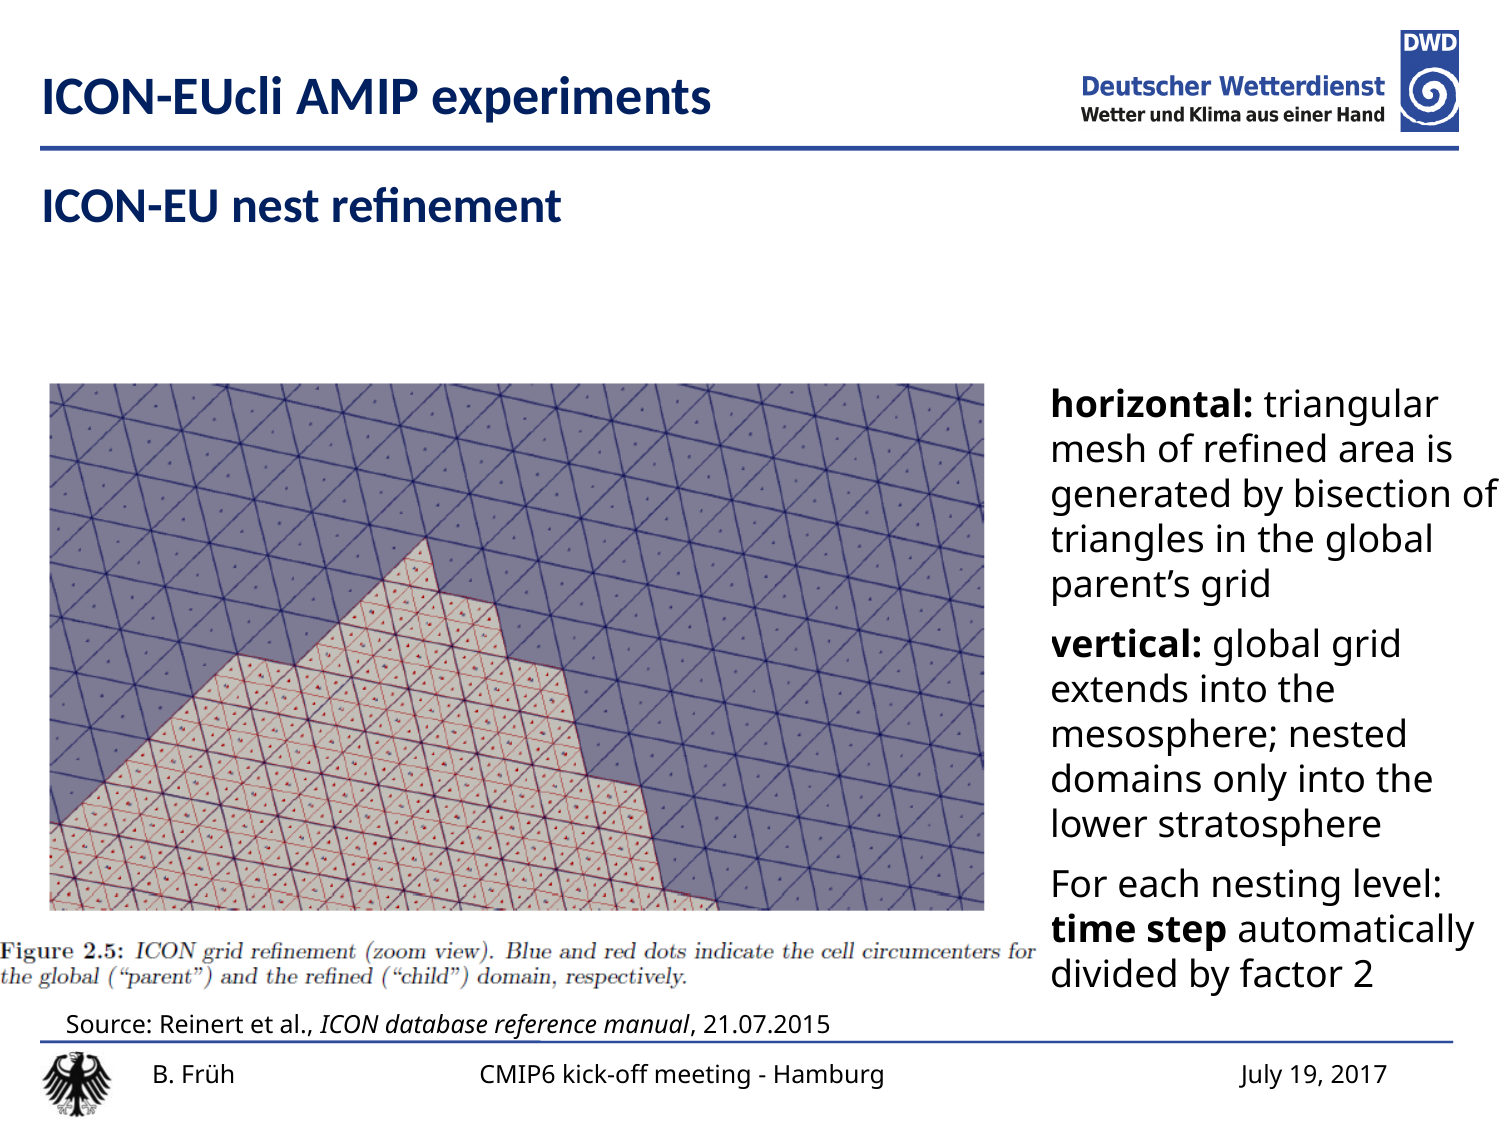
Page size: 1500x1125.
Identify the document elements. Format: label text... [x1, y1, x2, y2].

picture [0, 361, 1052, 1000]
text_box Source: Reinert et al., ICON database reference manual, 21.07.2015 [51, 1008, 846, 1046]
picture [1081, 30, 1459, 132]
list horizontal: triangular mesh of refined area is generated by bisection of triangles in the global parent’s grid vertical: global grid extends into the mesosphere; nested domains only into the lower stratosphere For each nesting level: time step automatically divided by factor 2 [992, 380, 1500, 1038]
picture [40, 1050, 114, 1119]
text_box ICON-EUcli AMIP experiments [41, 60, 1069, 126]
title ICON-EU nest refinement [41, 172, 1412, 244]
